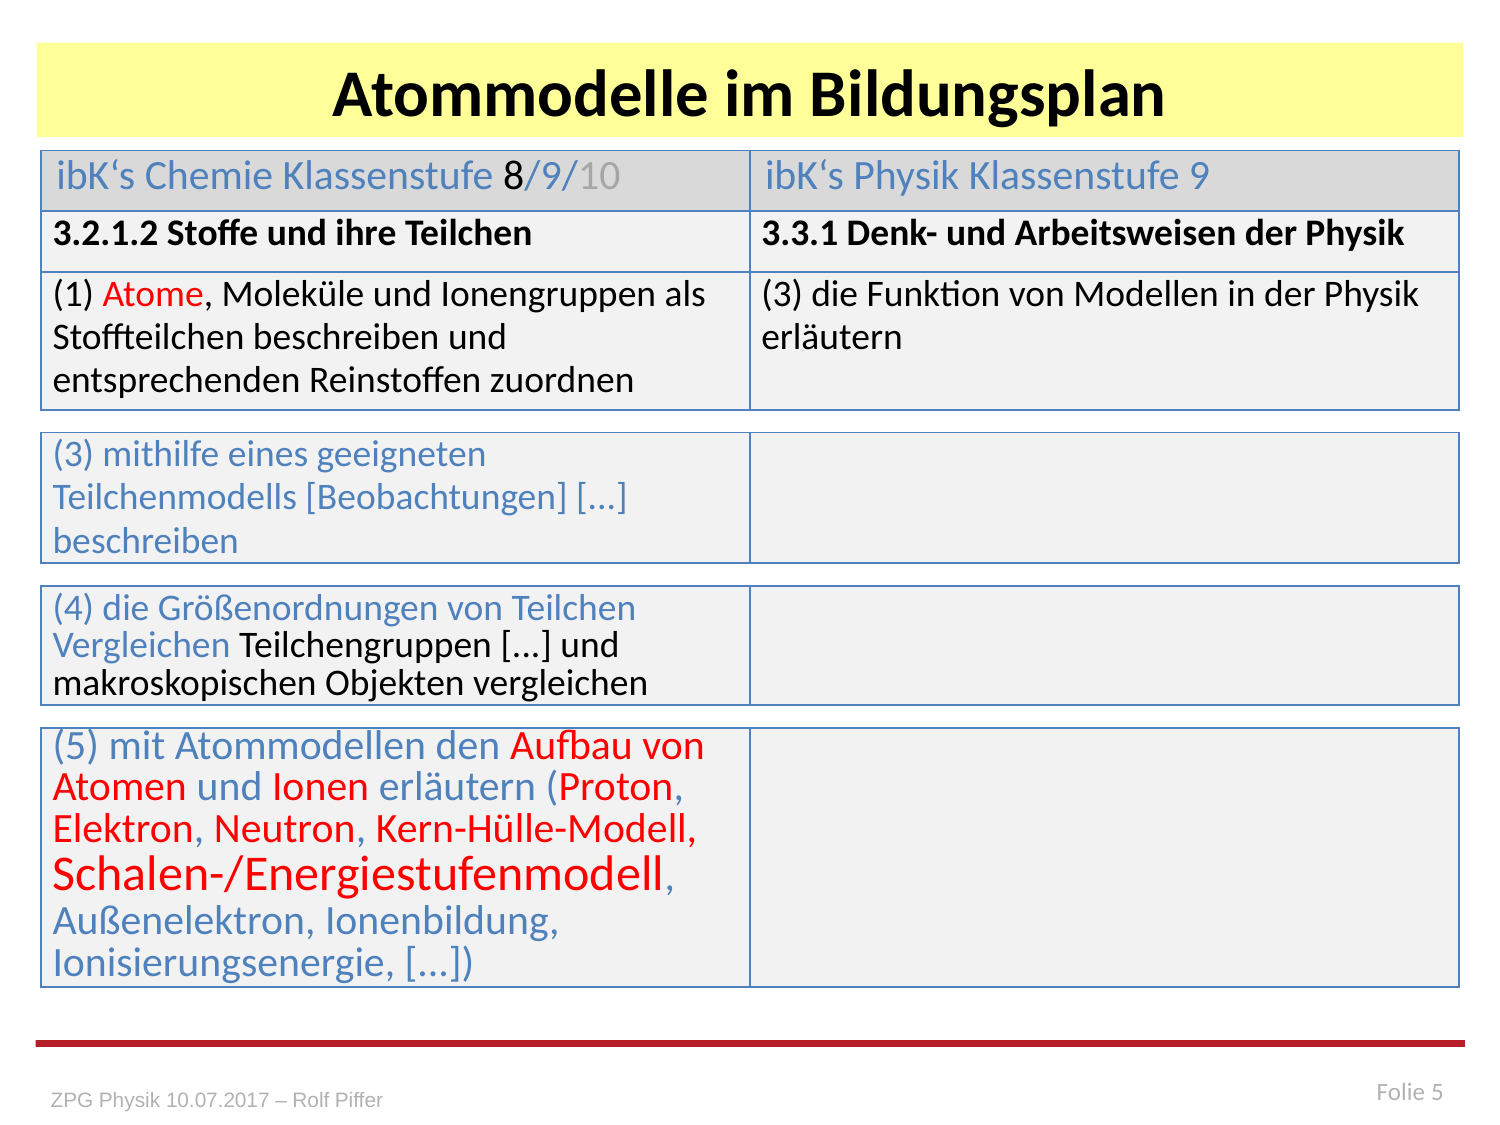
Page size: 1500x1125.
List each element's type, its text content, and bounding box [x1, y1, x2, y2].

table_header [751, 433, 1458, 562]
table_cell 3.2.1.2 Stoffe und ihre Teilchen [42, 212, 749, 271]
title Atommodelle im Bildungsplan [41, 42, 1459, 149]
footer ZPG Physik 10.07.2017 – Rolf Piffer [35, 1069, 768, 1125]
slide_number Folie 5 [1108, 1060, 1459, 1121]
table_header [751, 729, 1458, 986]
table_cell (1) Atome, Moleküle und Ionengruppen als Stoffteilchen beschreiben und entsprechenden Reinstoffen zuordnen [42, 273, 749, 409]
table_header ibK‘s Physik Klassenstufe 9 [751, 151, 1458, 210]
table_cell 3.3.1 Denk- und Arbeitsweisen der Physik [751, 212, 1458, 271]
table_header (3) mithilfe eines geeigneten Teilchenmodells [Beobachtungen] [...] beschreiben [42, 433, 749, 562]
table_header [751, 587, 1458, 704]
table_header (5) mit Atommodellen den Aufbau von Atomen und Ionen erläutern (Proton, Elektron, Neutron, Kern-Hülle-Modell, Schalen-/Energiestufenmodell, Außenelektron, Ionenbildung, Ionisierungsenergie, [...]) [42, 729, 749, 986]
table_header ibK‘s Chemie Klassenstufe 8/9/10 [42, 151, 749, 210]
table_cell (3) die Funktion von Modellen in der Physik erläutern [751, 273, 1458, 409]
table_header (4) die Größenordnungen von Teilchen Vergleichen Teilchengruppen [...] und makroskopischen Objekten vergleichen [42, 587, 749, 704]
